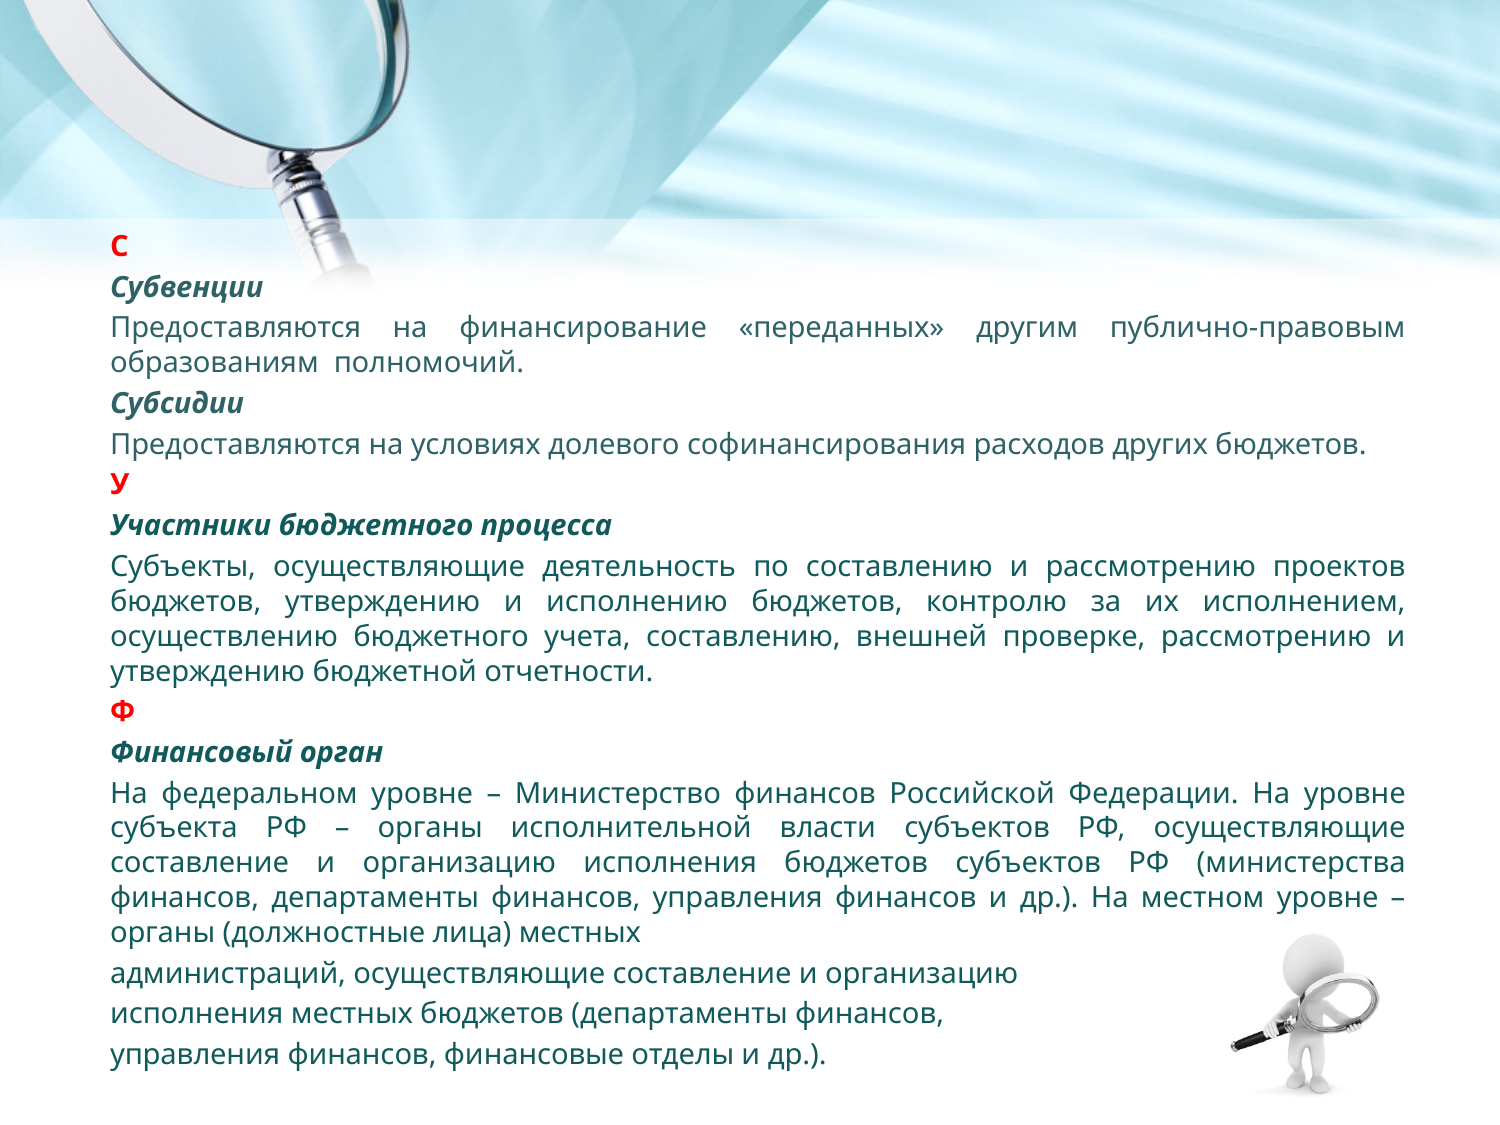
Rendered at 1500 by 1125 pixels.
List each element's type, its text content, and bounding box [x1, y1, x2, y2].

list С Субвенции Предоставляются на финансирование «переданных» другим публично-правовым образованиям полномочий. Субсидии Предоставляются на условиях долевого софинансирования расходов других бюджетов. У Участники бюджетного процесса Субъекты, осуществляющие деятельность по составлению и рассмотрению проектов бюджетов, утверждению и исполнению бюджетов, контролю за их исполнением, осуществлению бюджетного учета, составлению, внешней проверке, рассмотрению и утверждению бюджетной отчетности. Ф Финансовый орган На федеральном уровне – Министерство финансов Российской Федерации. На уровне субъекта РФ – органы исполнительной власти субъектов РФ, осуществляющие составление и организацию исполнения бюджетов субъектов РФ (министерства финансов, департаменты финансов, управления финансов и др.). На местном уровне – органы (должностные лица) местных администраций, осуществляющие составление и организацию исполнения местных бюджетов (департаменты финансов, управления финансов, финансовые отделы и др.). [88, 219, 1421, 1102]
picture [0, 0, 1500, 1125]
